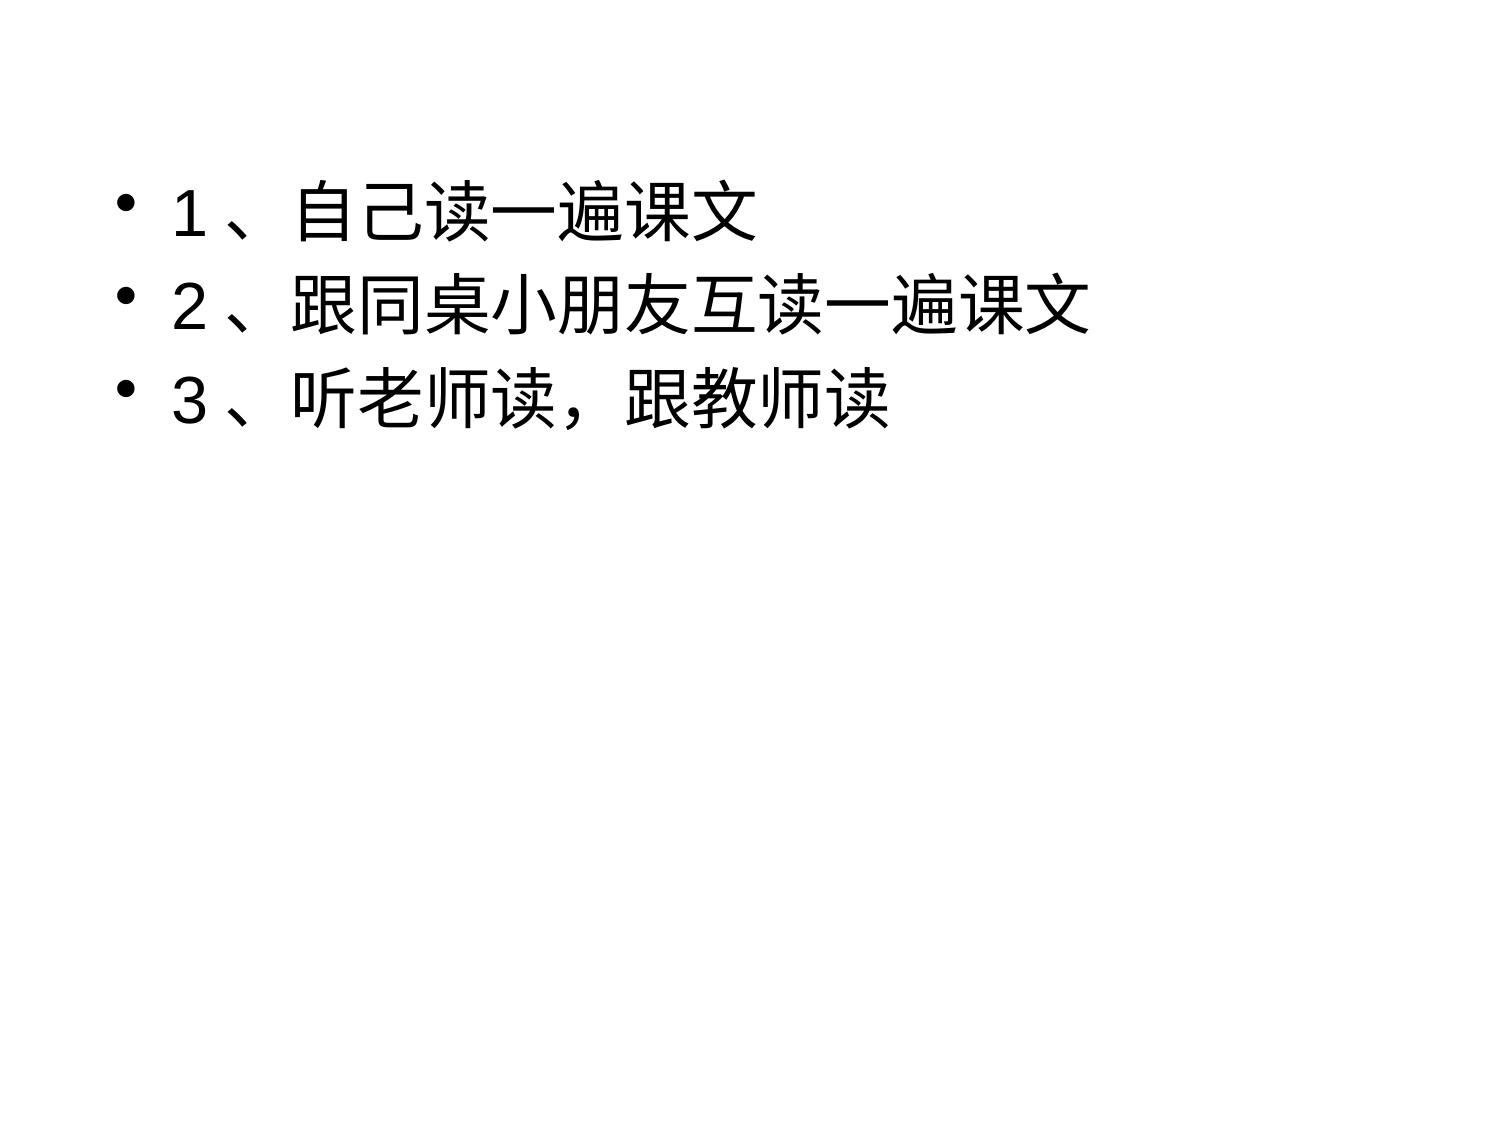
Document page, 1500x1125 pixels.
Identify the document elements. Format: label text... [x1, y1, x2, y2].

list 1、自己读一遍课文 2、跟同桌小朋友互读一遍课文 3、听老师读，跟教师读 [99, 162, 1450, 905]
